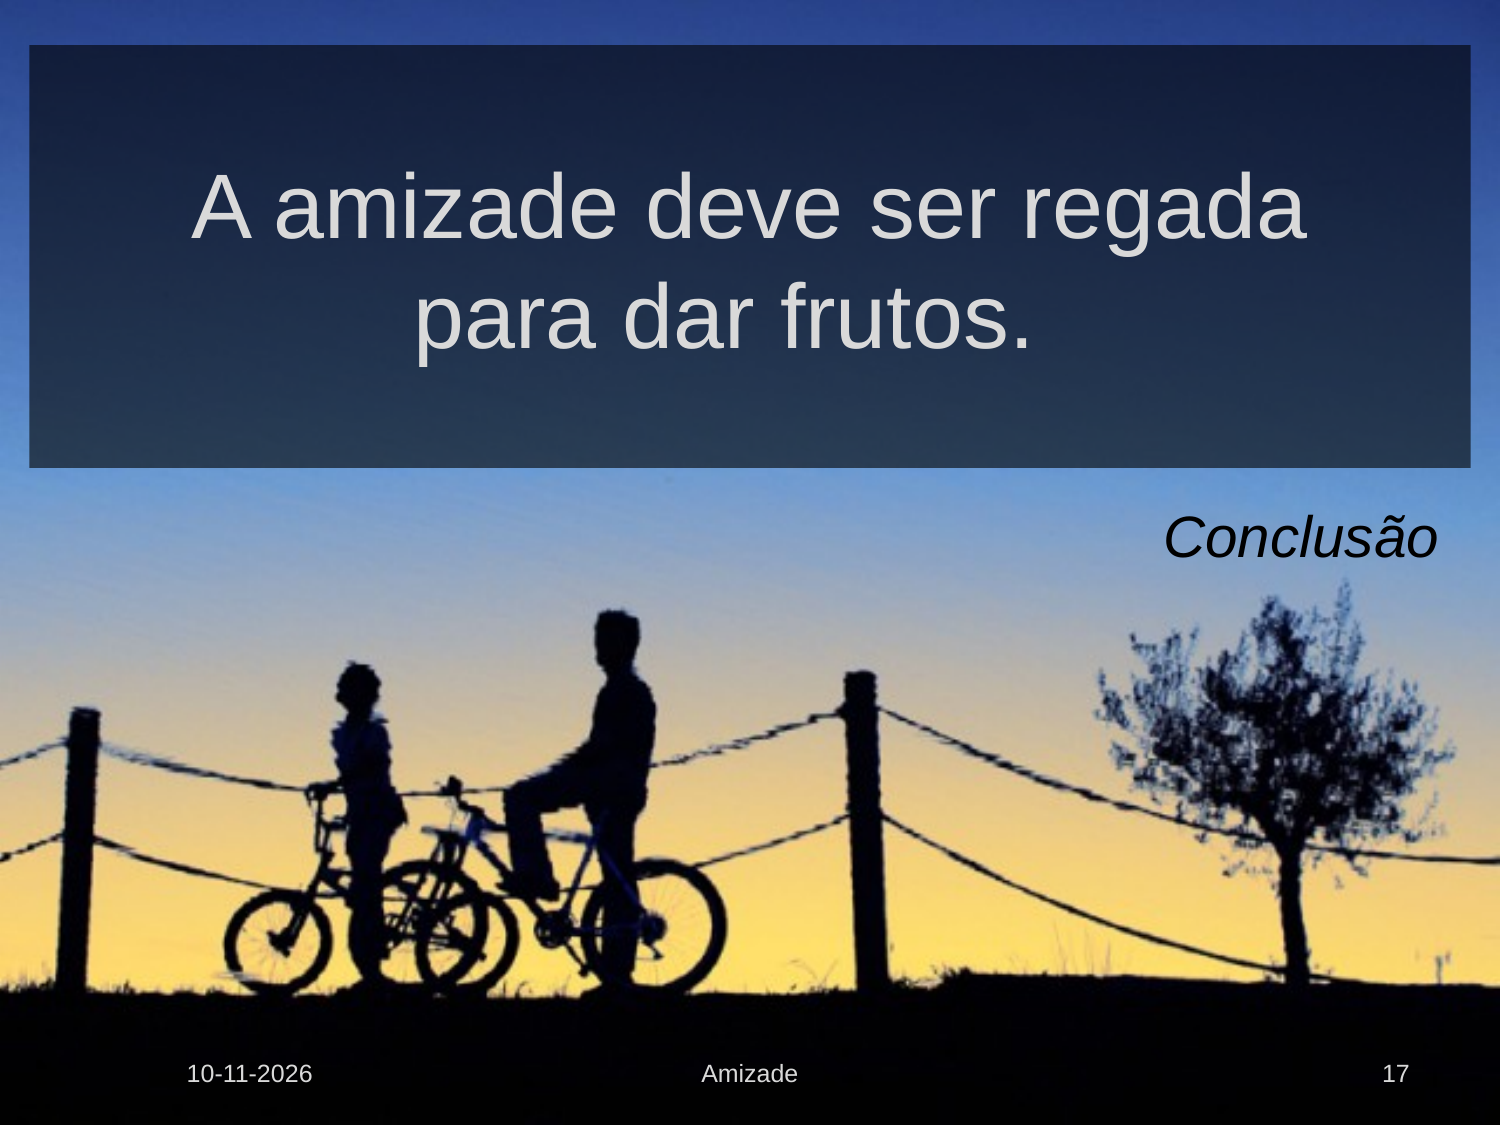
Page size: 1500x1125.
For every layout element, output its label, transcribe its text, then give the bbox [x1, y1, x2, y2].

title A amizade deve ser regada para dar frutos. [29, 45, 1471, 468]
list Conclusão [41, 491, 1471, 575]
slide_number 17 [1074, 1042, 1425, 1103]
picture [0, 0, 1500, 1125]
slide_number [75, 1042, 425, 1103]
footer Amizade [512, 1042, 988, 1103]
